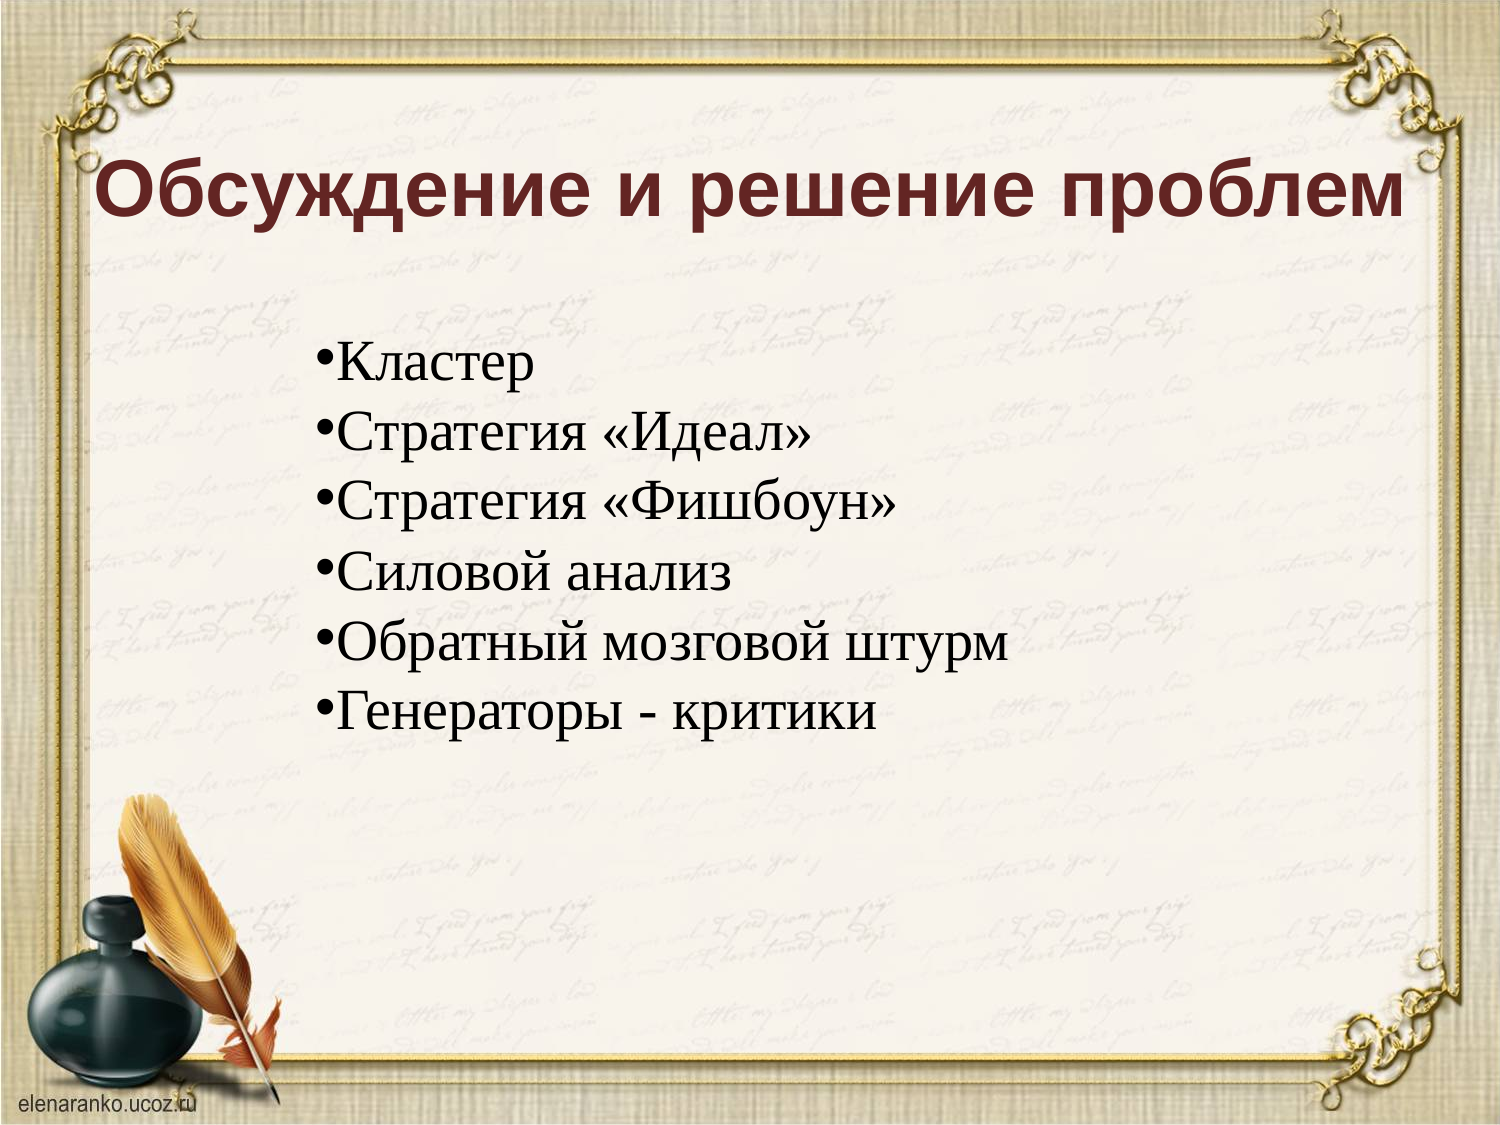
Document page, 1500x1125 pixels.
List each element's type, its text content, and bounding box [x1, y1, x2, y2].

text_box Кластер Стратегия «Идеал» Стратегия «Фишбоун» Силовой анализ Обратный мозговой штурм Генераторы - критики [301, 314, 1247, 749]
picture [0, 0, 1500, 1125]
title Обсуждение и решение проблем [76, 90, 1427, 278]
